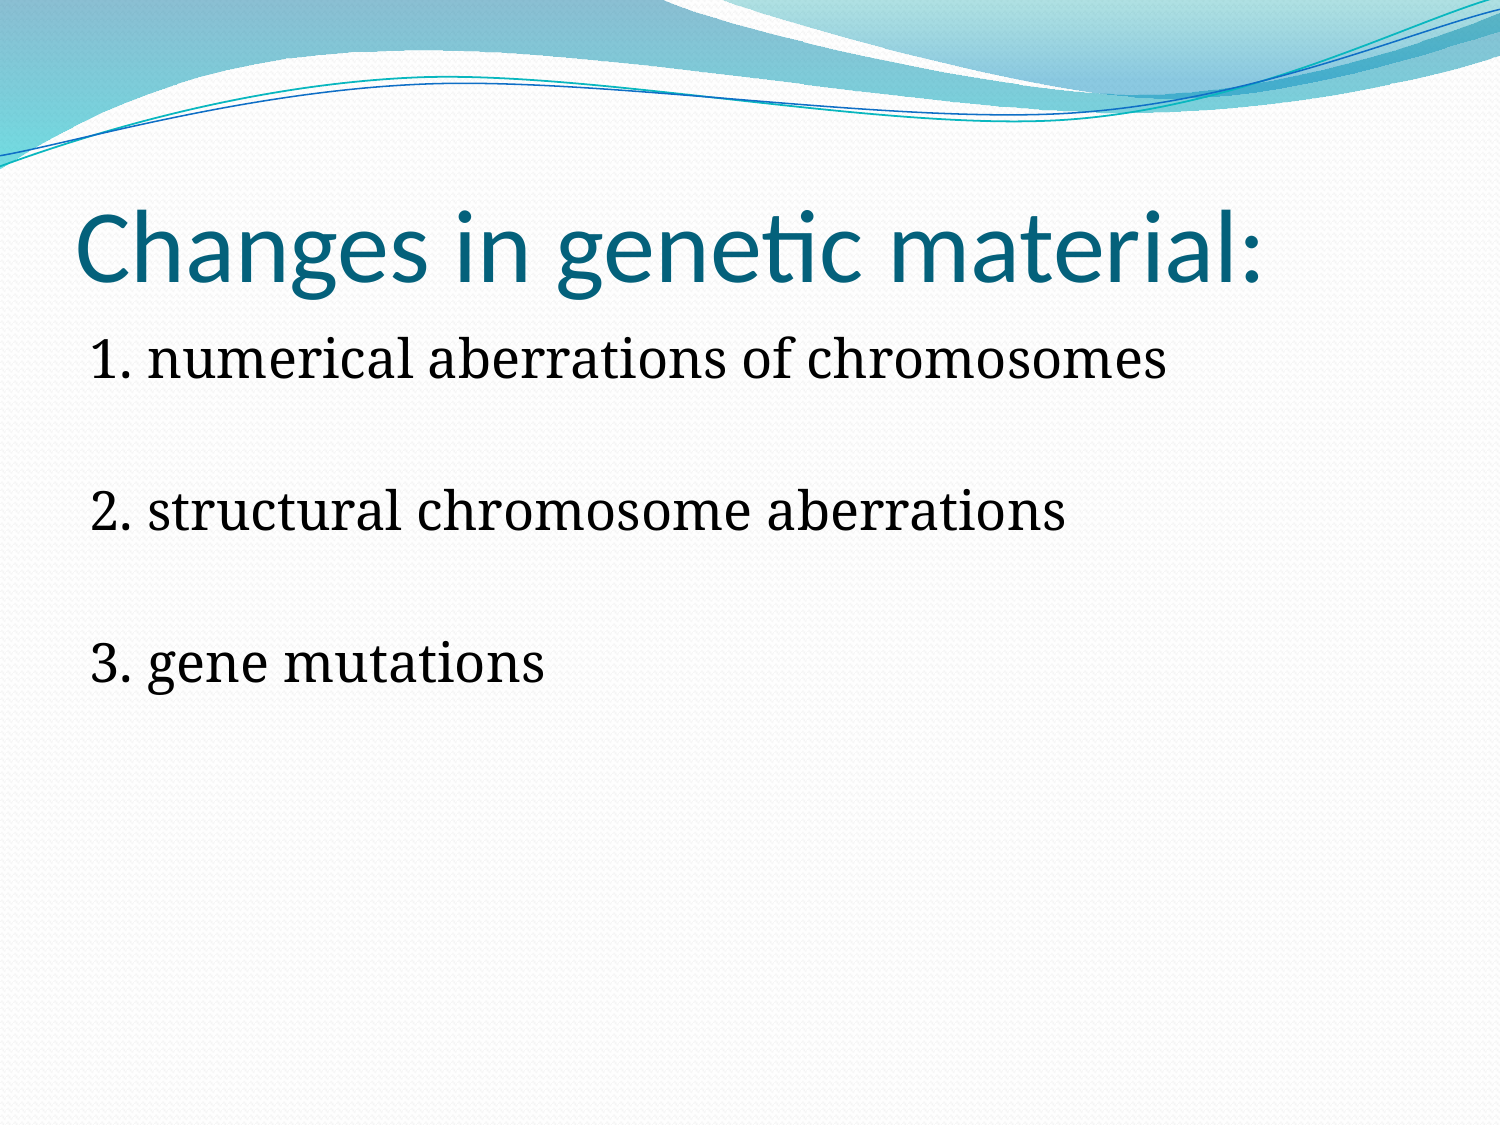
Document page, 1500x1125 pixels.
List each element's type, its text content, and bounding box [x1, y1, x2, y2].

title Changes in genetic material: [75, 115, 1425, 303]
list 1. numerical aberrations of chromosomes 2. structural chromosome aberrations 3. gene mutations [75, 317, 1425, 1038]
